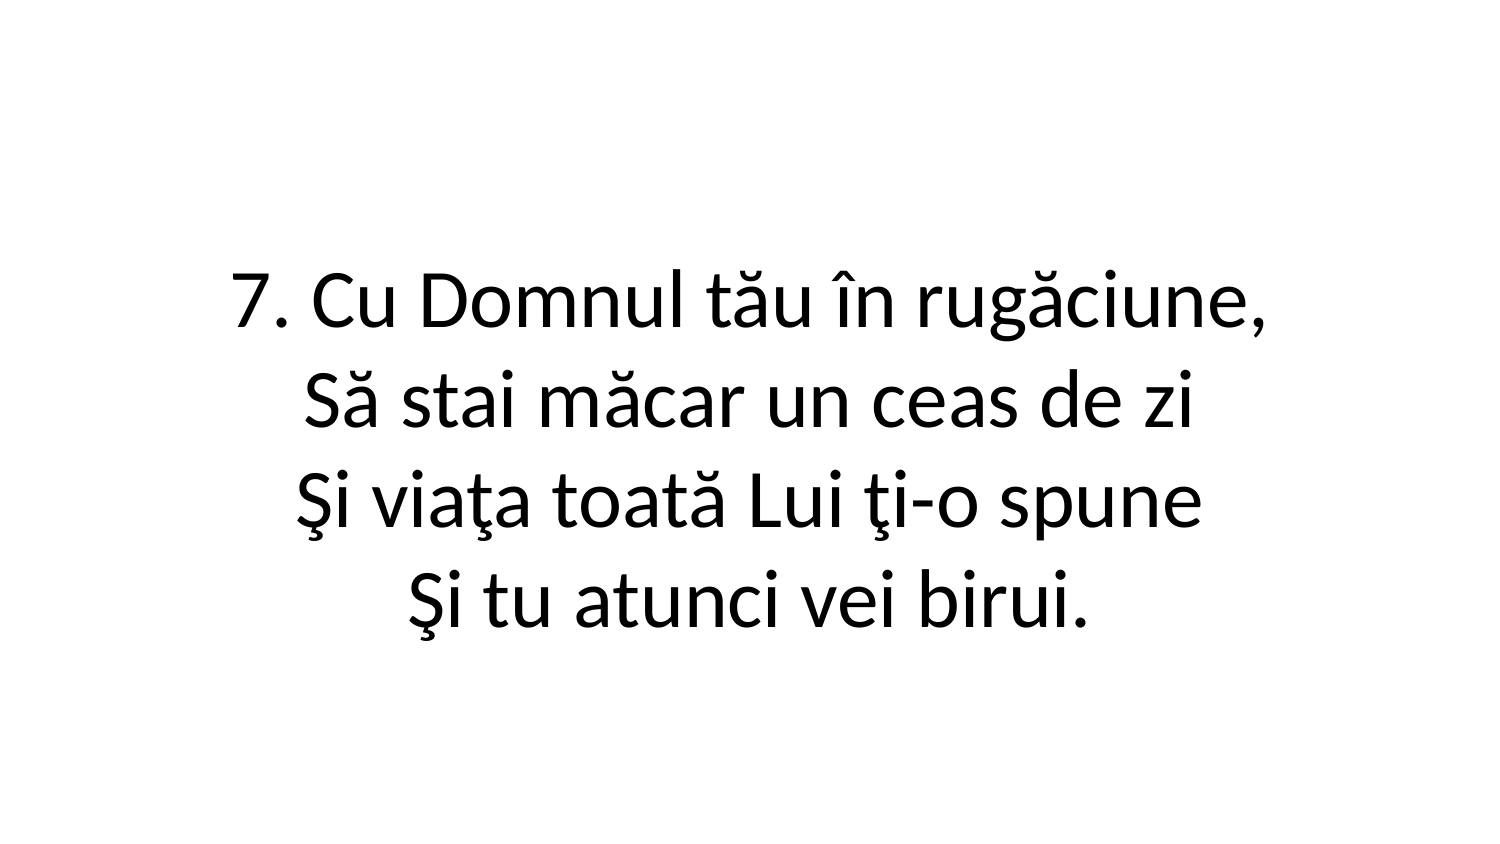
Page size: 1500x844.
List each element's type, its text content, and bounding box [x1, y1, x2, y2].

text_box 7. Cu Domnul tău în rugăciune, Să stai măcar un ceas de zi Şi viaţa toată Lui ţi-o spune Şi tu atunci vei birui. [214, 192, 1286, 652]
